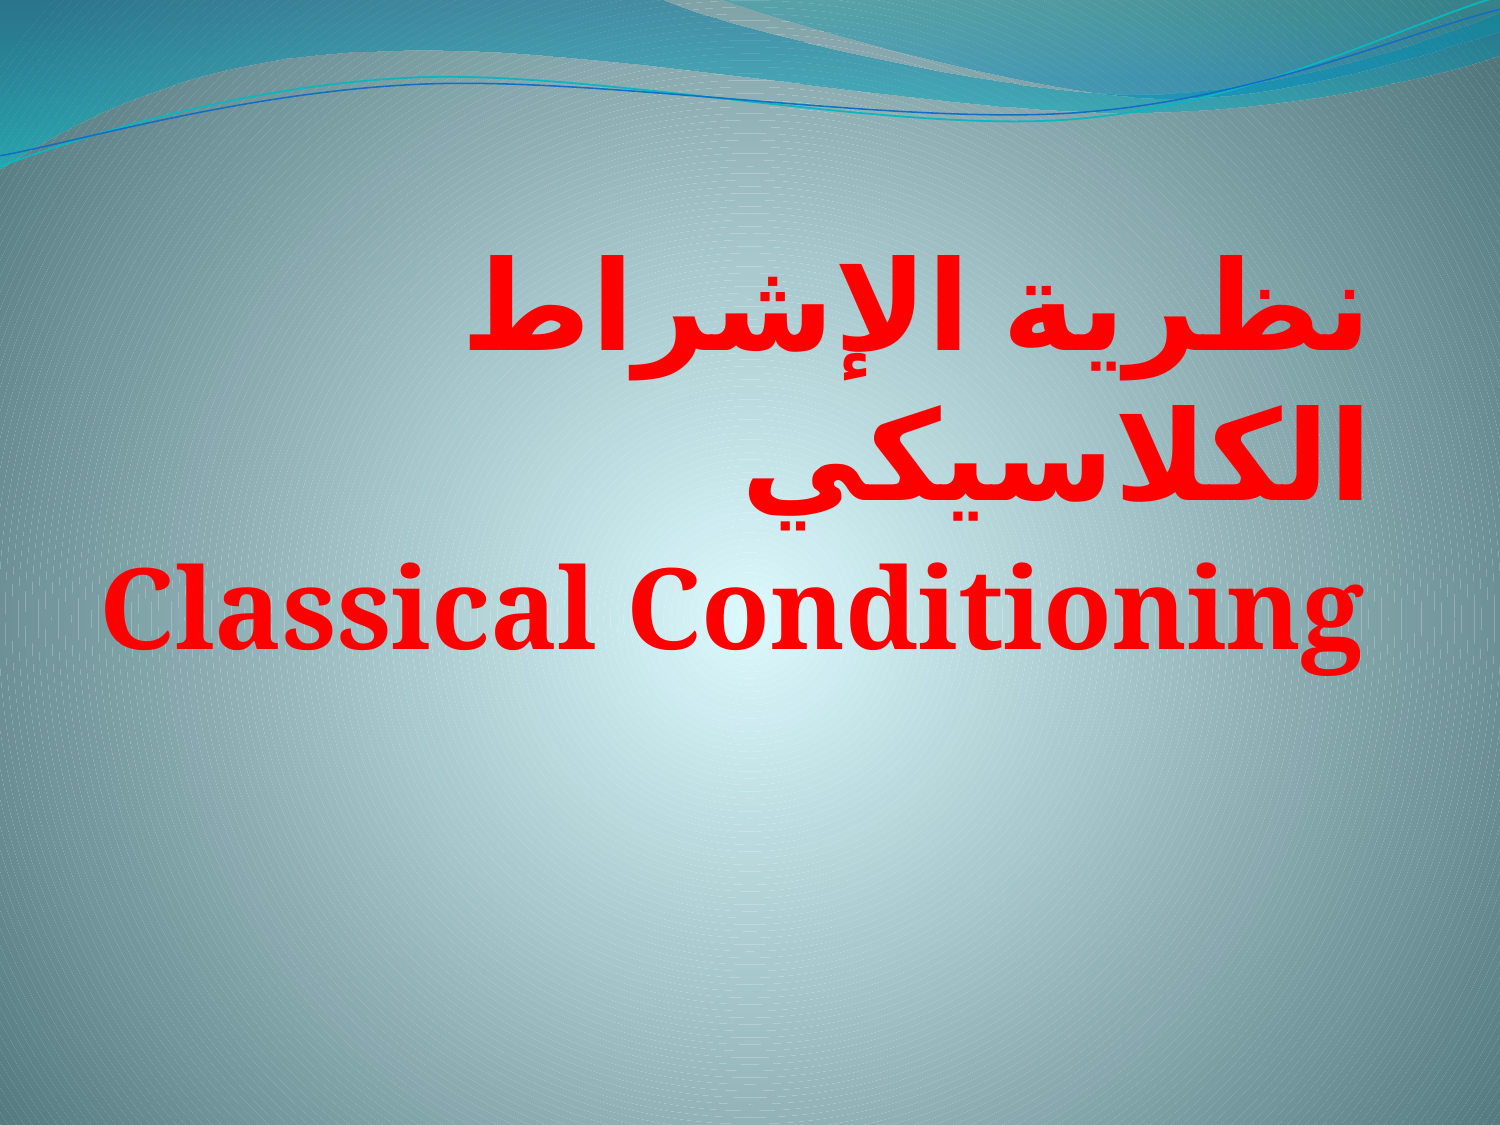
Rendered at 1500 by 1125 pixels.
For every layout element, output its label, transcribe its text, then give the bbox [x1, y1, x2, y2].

title نظرية الإشراط الكلاسيكي [87, 224, 1376, 525]
subtitle Classical Conditioning [87, 529, 1376, 818]
